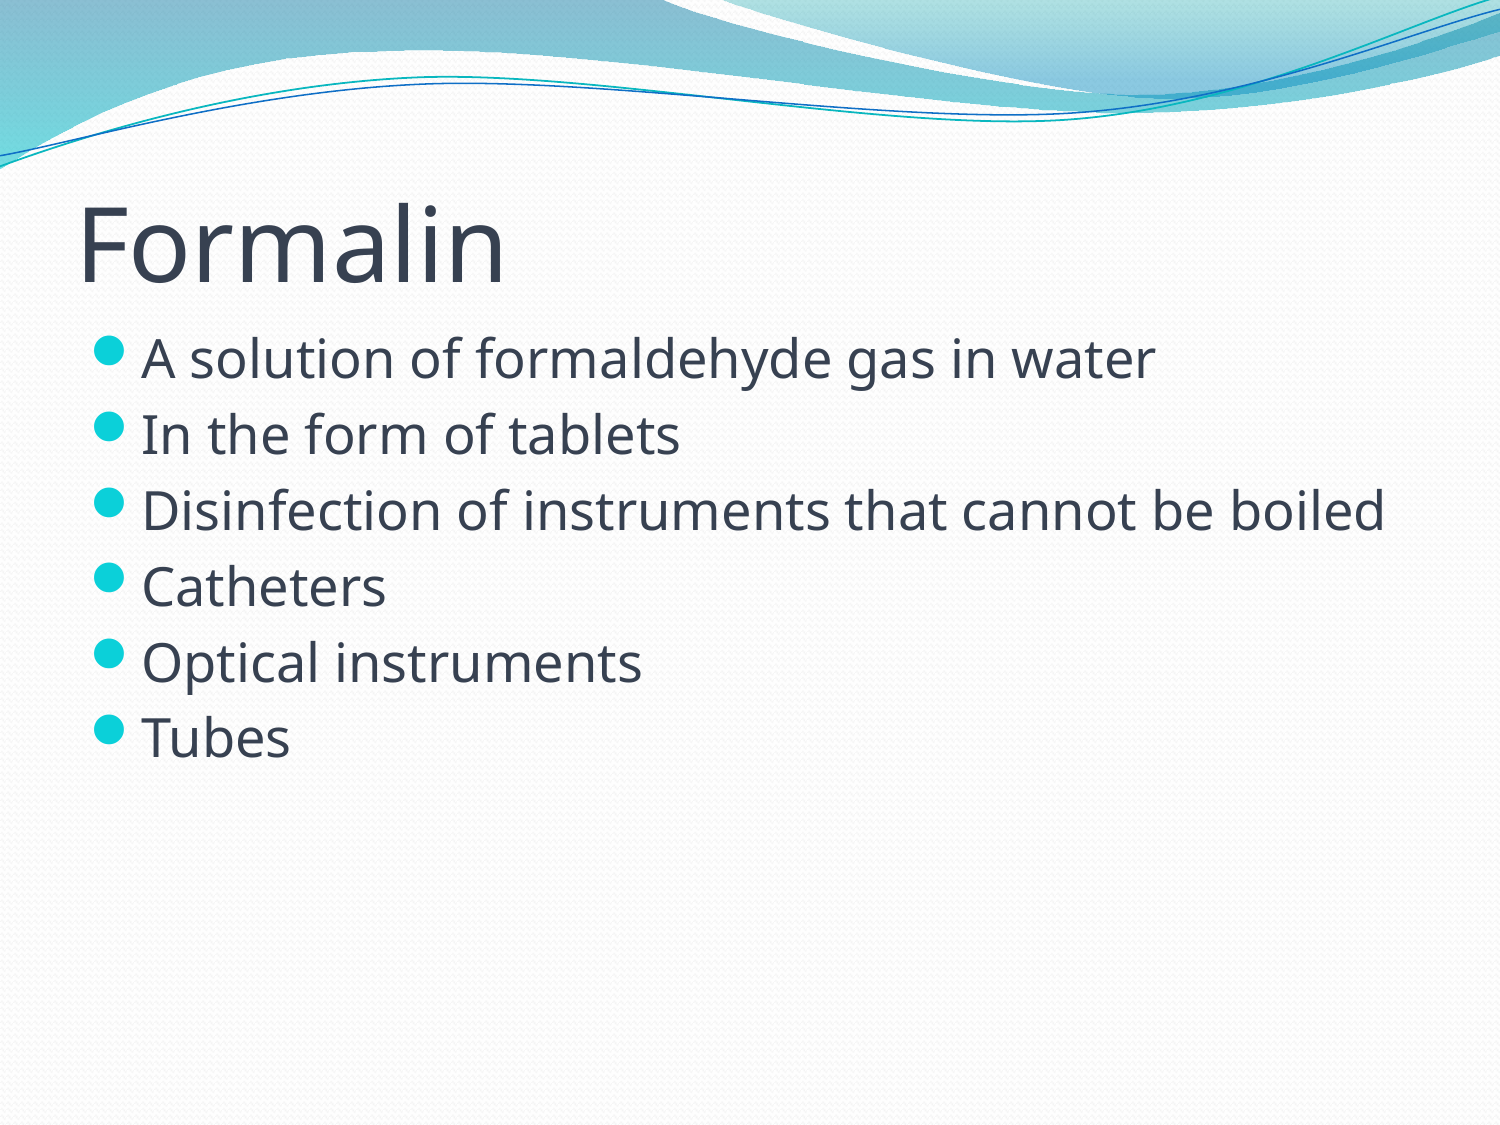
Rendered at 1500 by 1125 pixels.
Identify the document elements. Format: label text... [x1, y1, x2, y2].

list A solution of formaldehyde gas in water In the form of tablets Disinfection of instruments that cannot be boiled Catheters Optical instruments Tubes [75, 317, 1425, 1038]
title Formalin [75, 115, 1425, 303]
